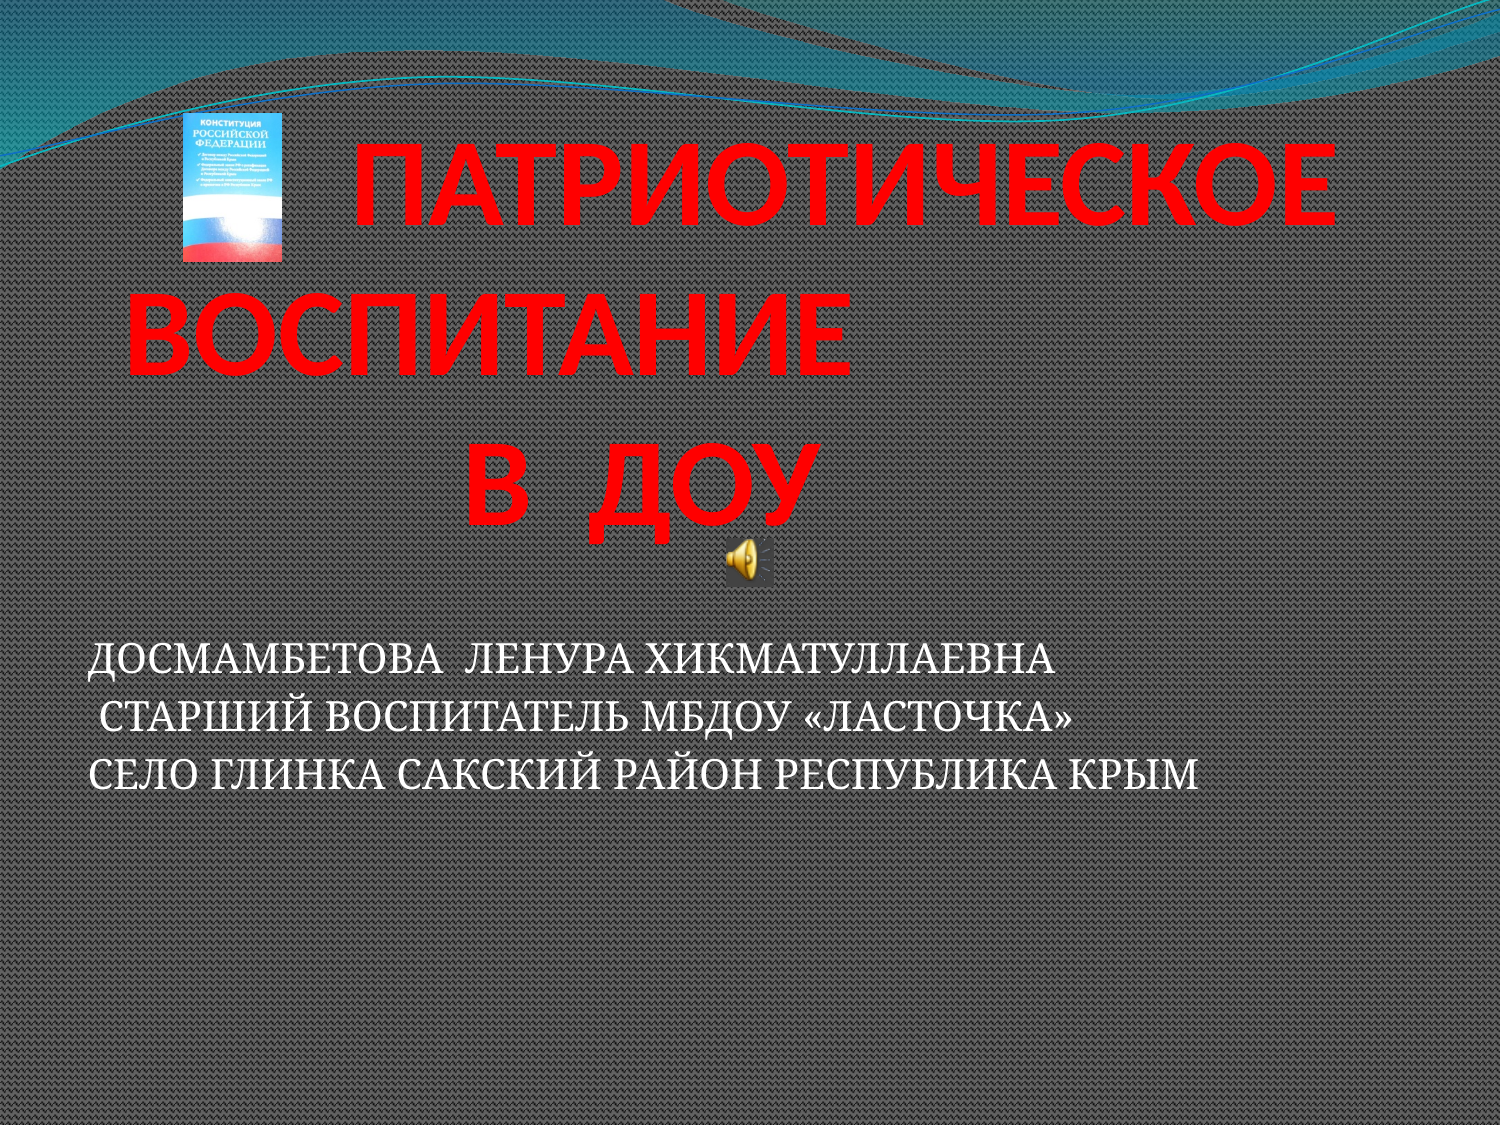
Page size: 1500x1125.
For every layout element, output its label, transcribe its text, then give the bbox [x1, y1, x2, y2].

picture [182, 113, 283, 262]
subtitle ДОСМАМБЕТОВА ЛЕНУРА ХИКМАТУЛЛАЕВНА СТАРШИЙ ВОСПИТАТЕЛЬ МБДОУ «ЛАСТОЧКА» СЕЛО ГЛИНКА САКСКИЙ РАЙОН РЕСПУБЛИКА КРЫМ [87, 550, 1376, 976]
picture [724, 537, 776, 588]
title ПАТРИОТИЧЕСКОЕ ВОСПИТАНИЕ В ДОУ [123, 113, 1376, 550]
